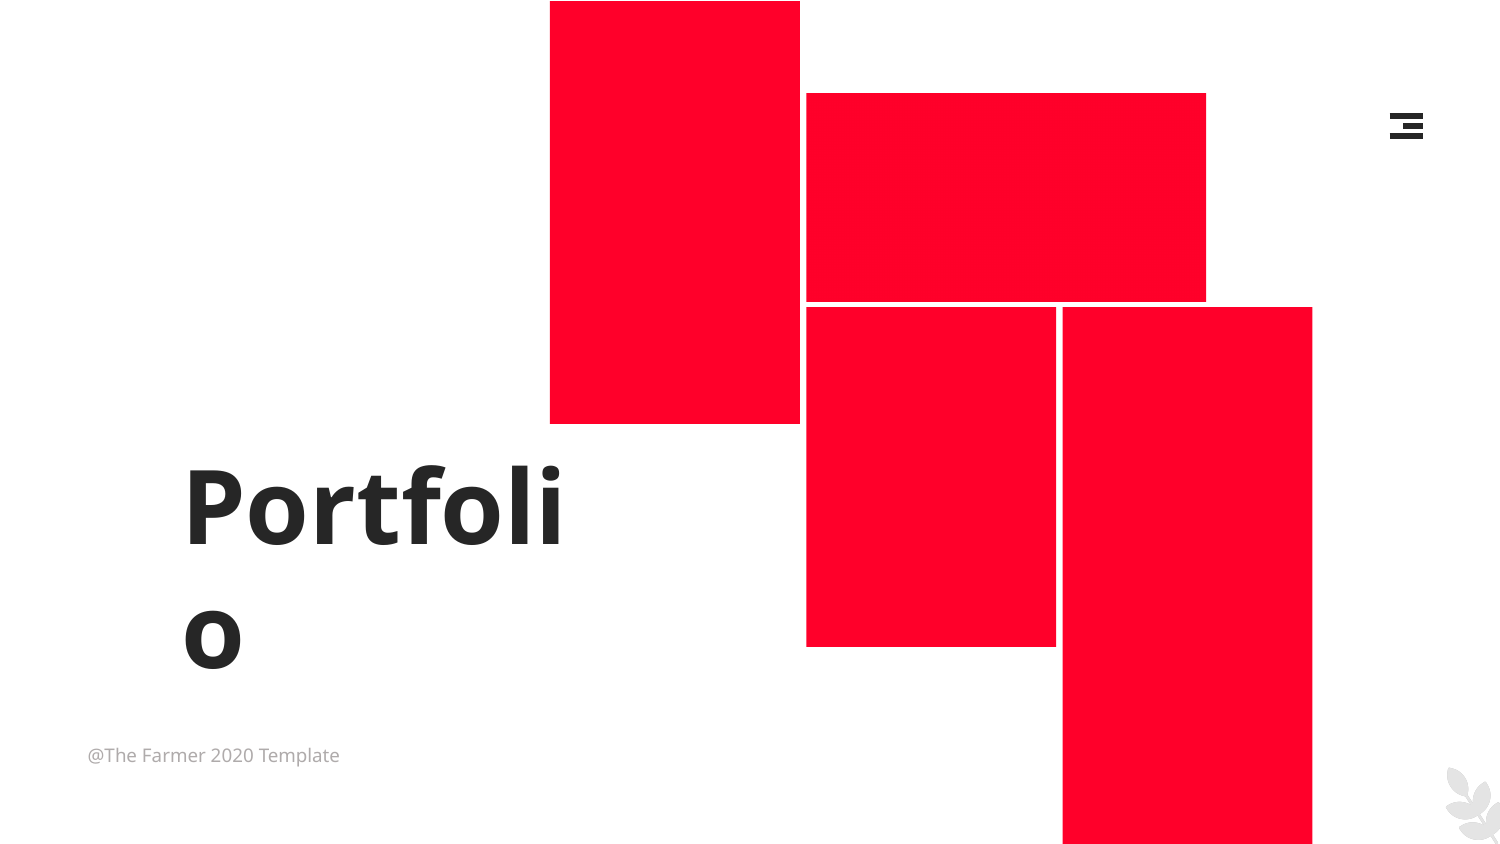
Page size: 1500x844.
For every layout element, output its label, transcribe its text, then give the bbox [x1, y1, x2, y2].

text_box Portfolio [181, 443, 628, 687]
picture [1404, 737, 1500, 844]
picture [1062, 307, 1313, 844]
text_box @The Farmer 2020 Template [72, 736, 584, 774]
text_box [1389, 116, 1423, 136]
picture [549, 1, 800, 424]
picture [806, 93, 1207, 302]
picture [806, 307, 1057, 647]
